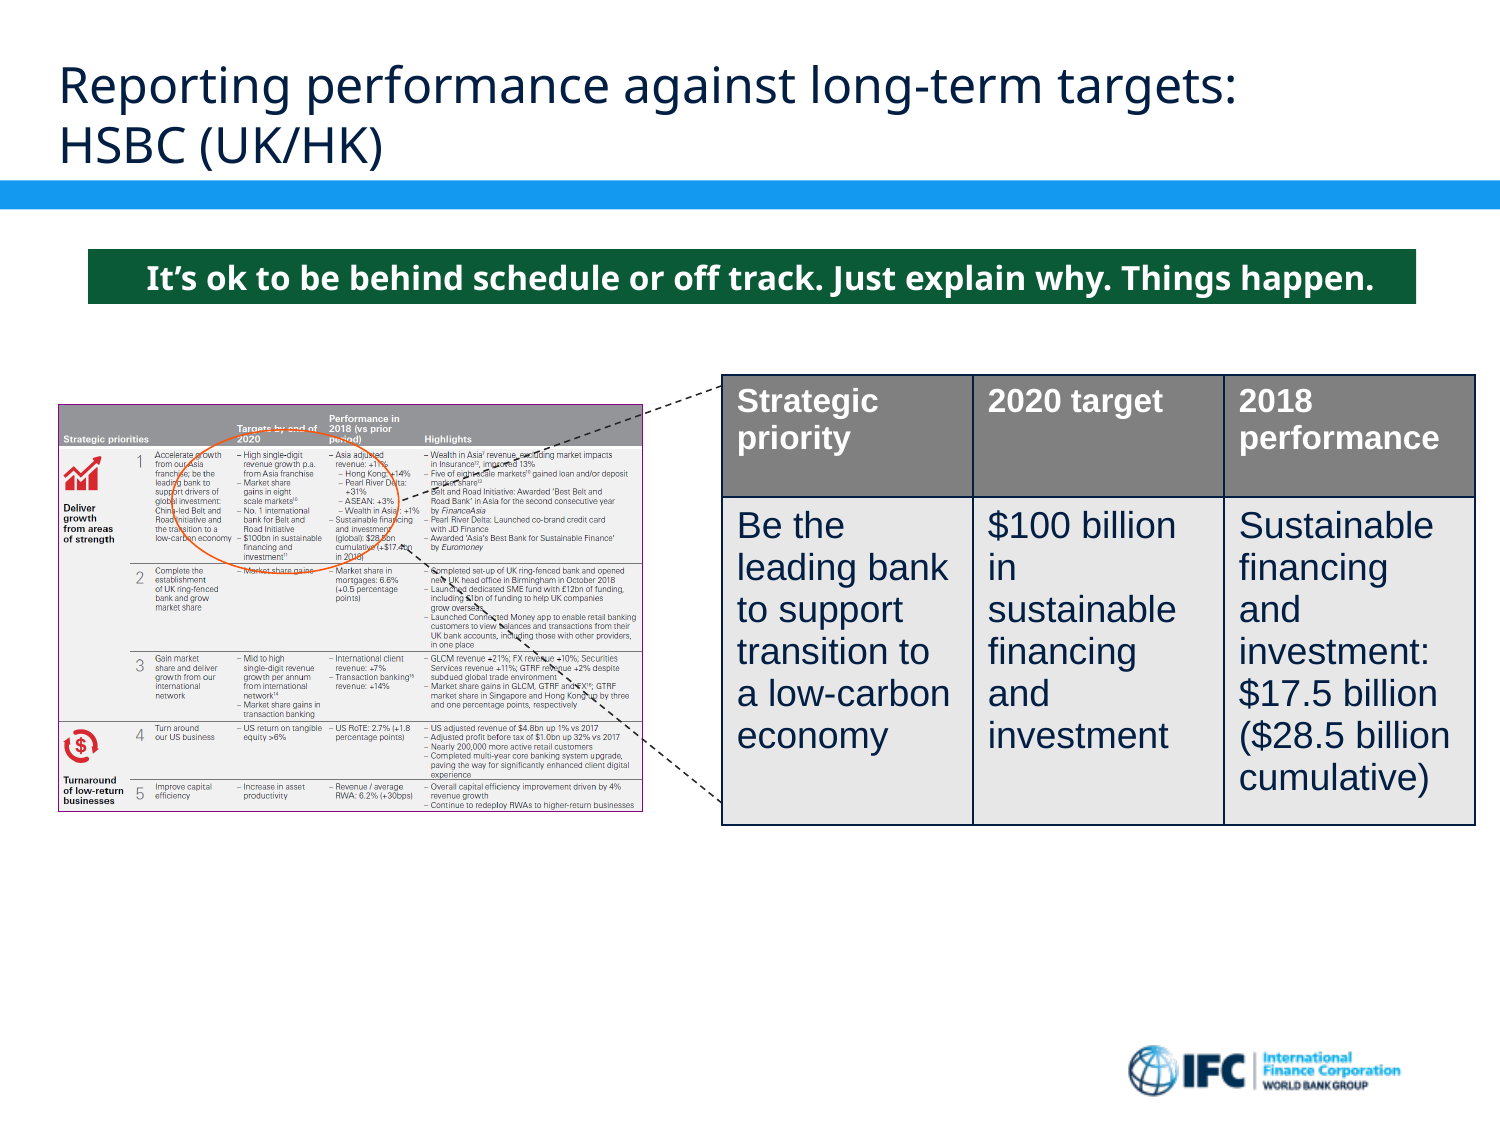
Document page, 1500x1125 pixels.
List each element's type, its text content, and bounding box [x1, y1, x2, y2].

picture [1124, 1041, 1447, 1100]
table_cell Be the leading bank to support transition to a low-carbon economy [723, 498, 972, 824]
table_header 2020 target [974, 376, 1223, 496]
table_header Strategic priority [723, 376, 972, 496]
title Reporting performance against long-term targets: HSBC (UK/HK) [58, 49, 1447, 174]
picture [58, 404, 644, 812]
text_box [401, 544, 723, 804]
table_cell Sustainable financing and investment: $17.5 billion ($28.5 billion cumulative) [1225, 498, 1474, 824]
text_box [398, 385, 723, 502]
text_box It’s ok to be behind schedule or off track. Just explain why. Things happen. [88, 249, 1417, 304]
table_header 2018 performance [1225, 376, 1474, 496]
table_cell $100 billion in sustainable financing and investment [974, 498, 1223, 824]
